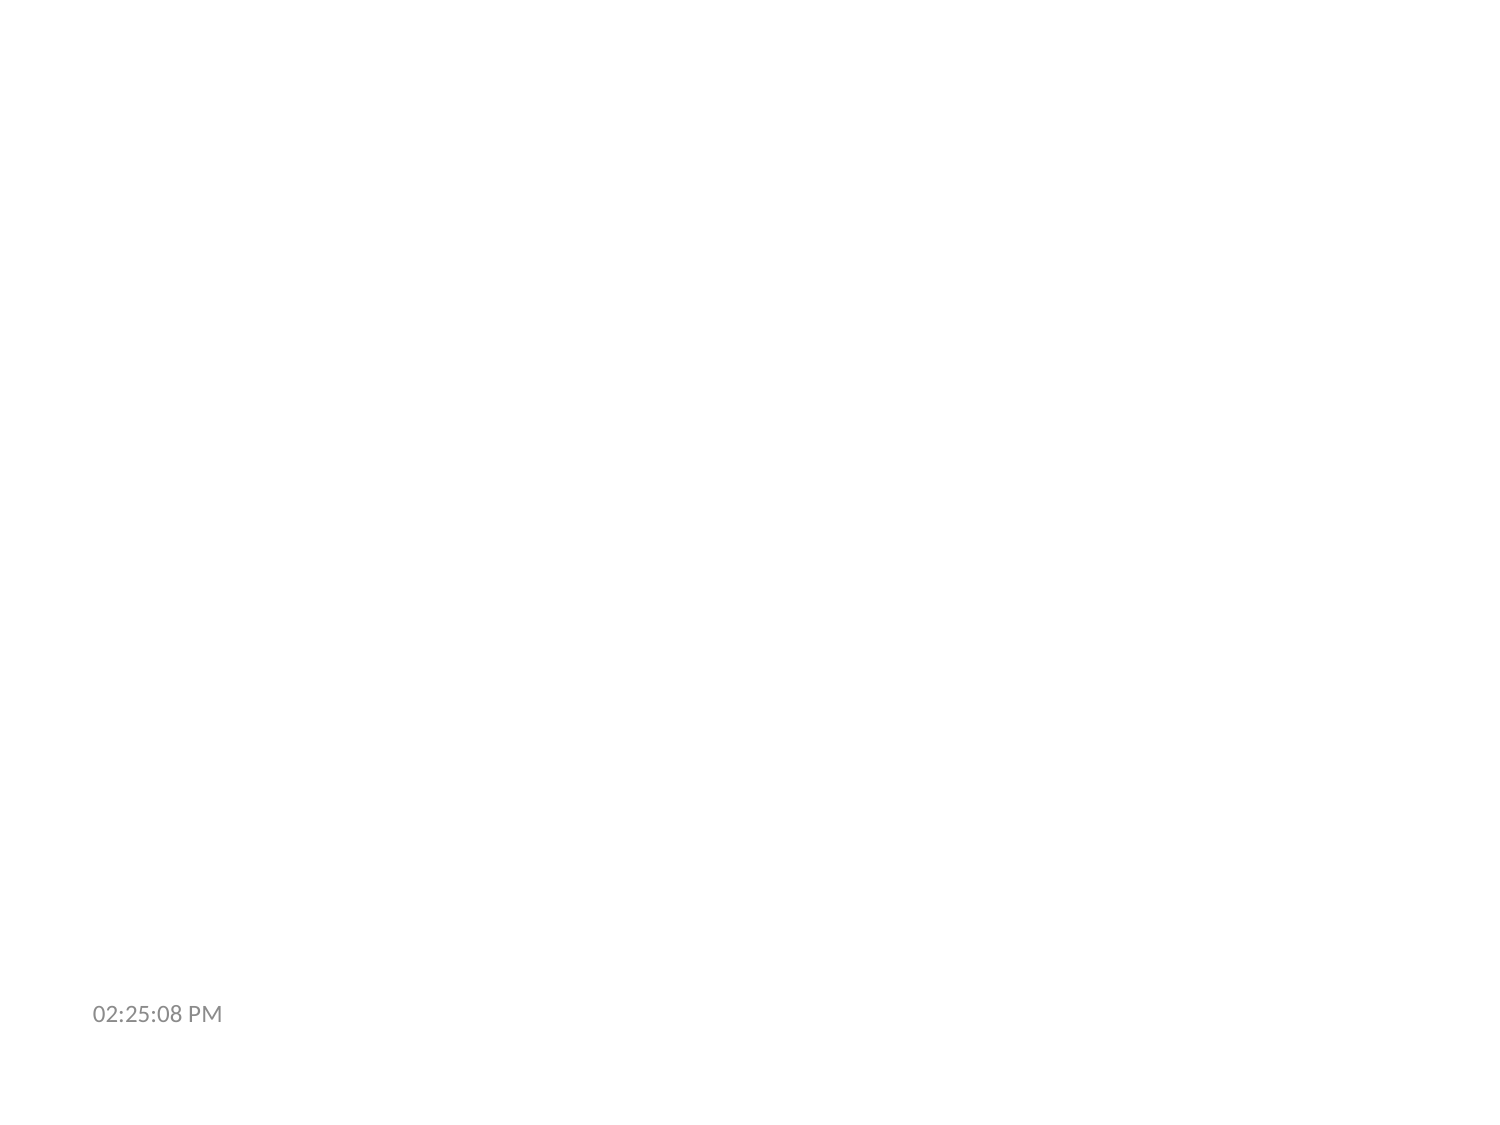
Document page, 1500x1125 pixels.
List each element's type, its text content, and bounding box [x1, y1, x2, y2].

text_box 3:35:09 PM [77, 982, 428, 1043]
